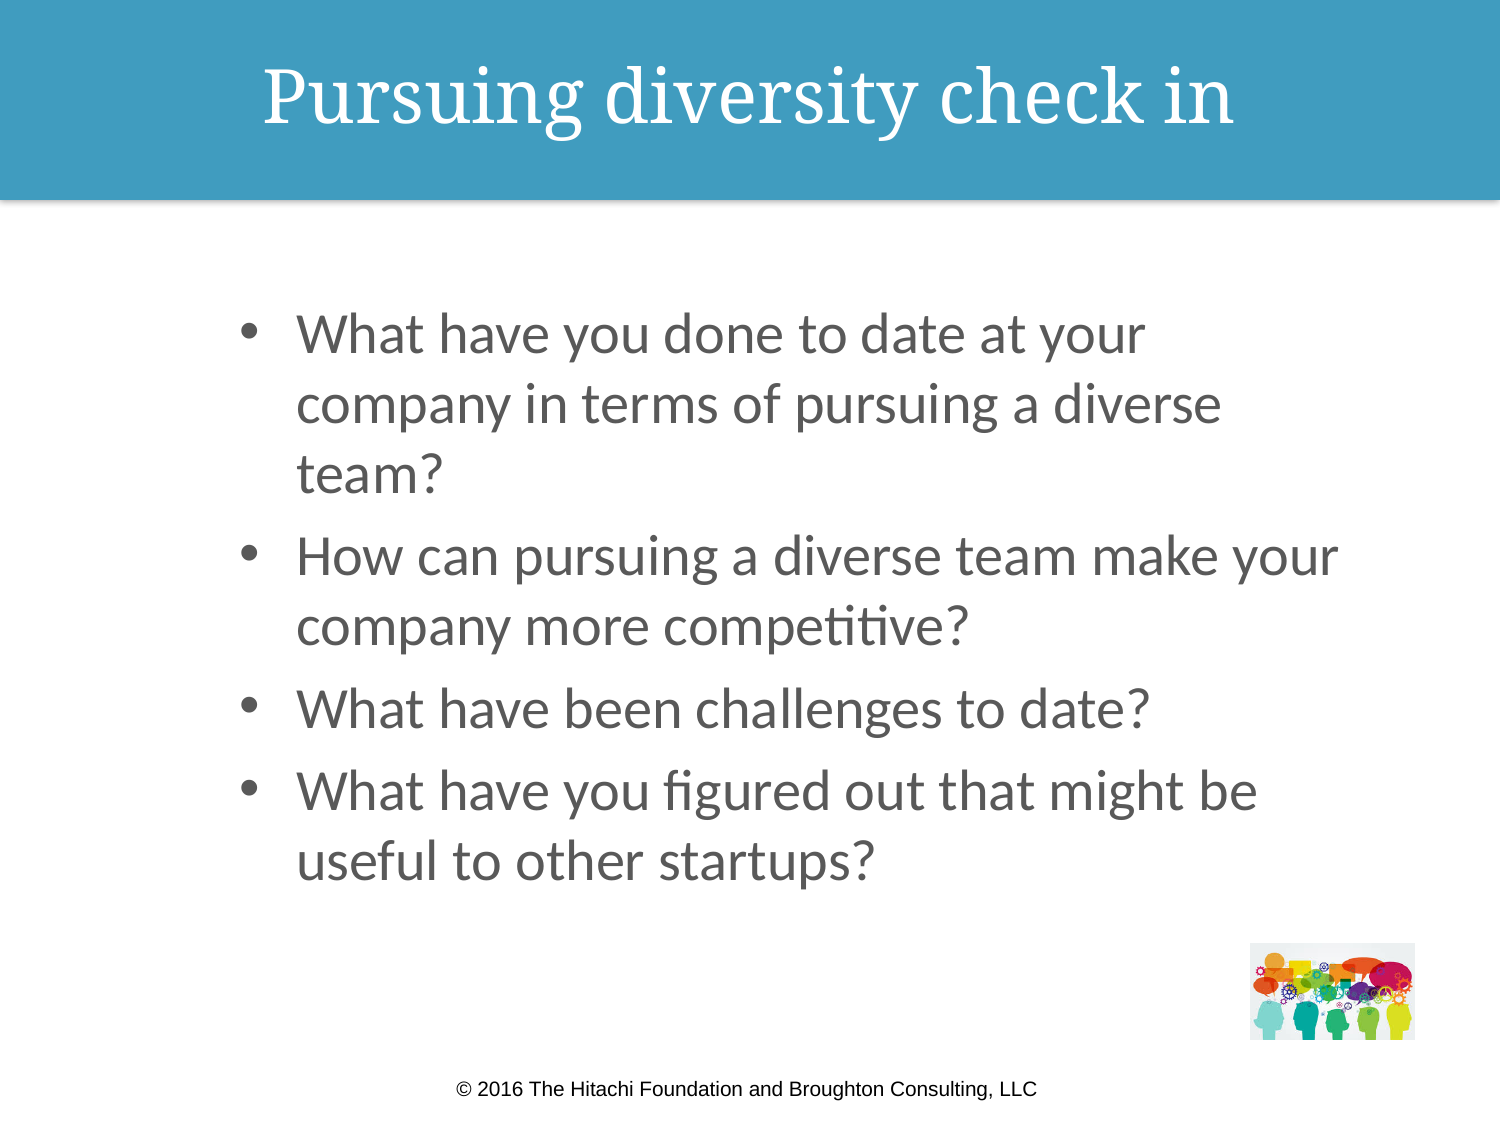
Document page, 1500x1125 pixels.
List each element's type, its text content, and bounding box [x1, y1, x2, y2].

footer © 2016 The Hitachi Foundation and Broughton Consulting, LLC [399, 1067, 1100, 1100]
title Pursuing diversity check in [112, 24, 1388, 163]
text_box What have you done to date at your company in terms of pursuing a diverse team? How can pursuing a diverse team make your company more competitive? What have been challenges to date? What have you figured out that might be useful to other startups? [149, 287, 1363, 973]
picture [1249, 943, 1415, 1040]
